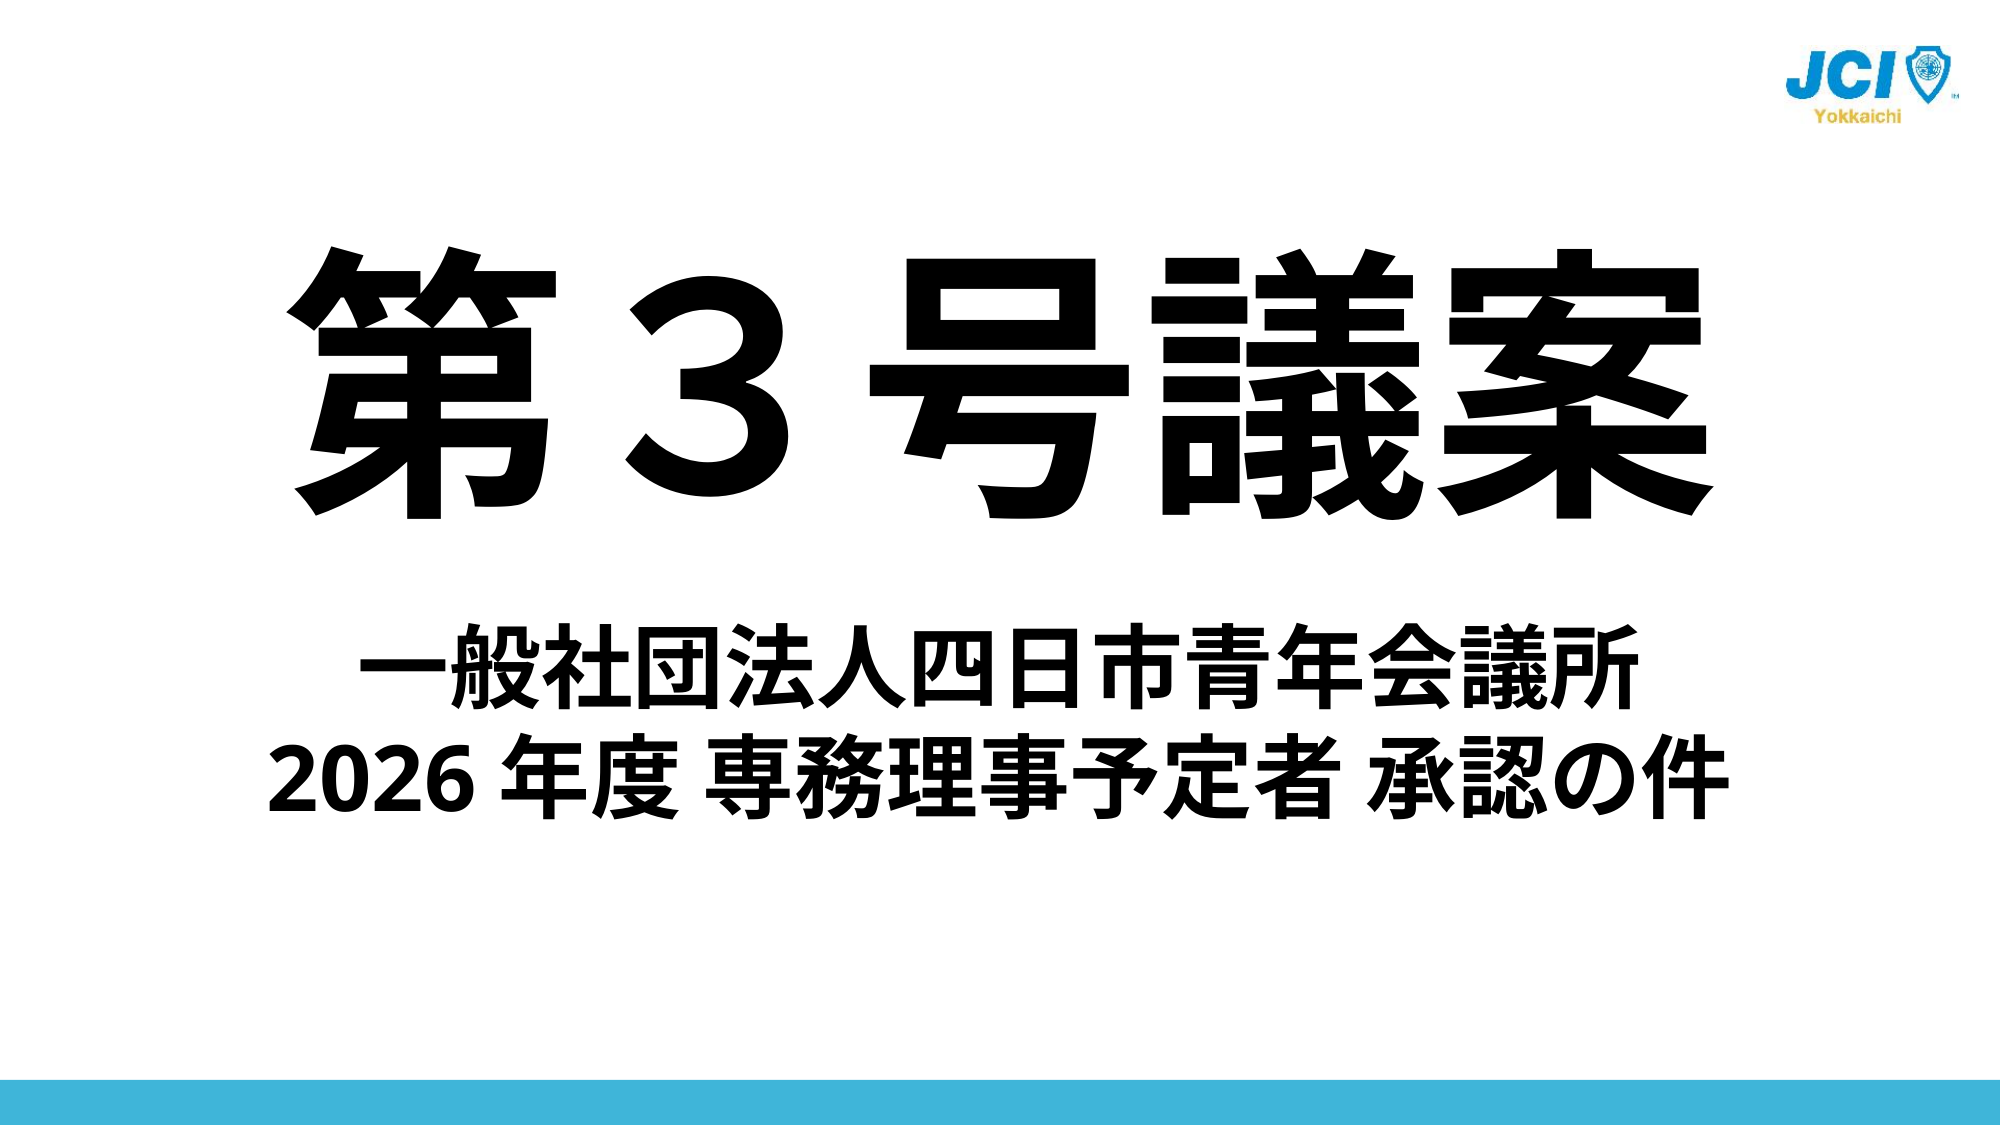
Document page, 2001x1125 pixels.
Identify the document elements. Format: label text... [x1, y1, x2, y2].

picture [1784, 45, 1961, 124]
text_box 第３号議案 [0, 198, 2000, 559]
text_box 一般社団法人四日市青年会議所 2026年度 専務理事予定者 承認の件 [0, 602, 2000, 838]
